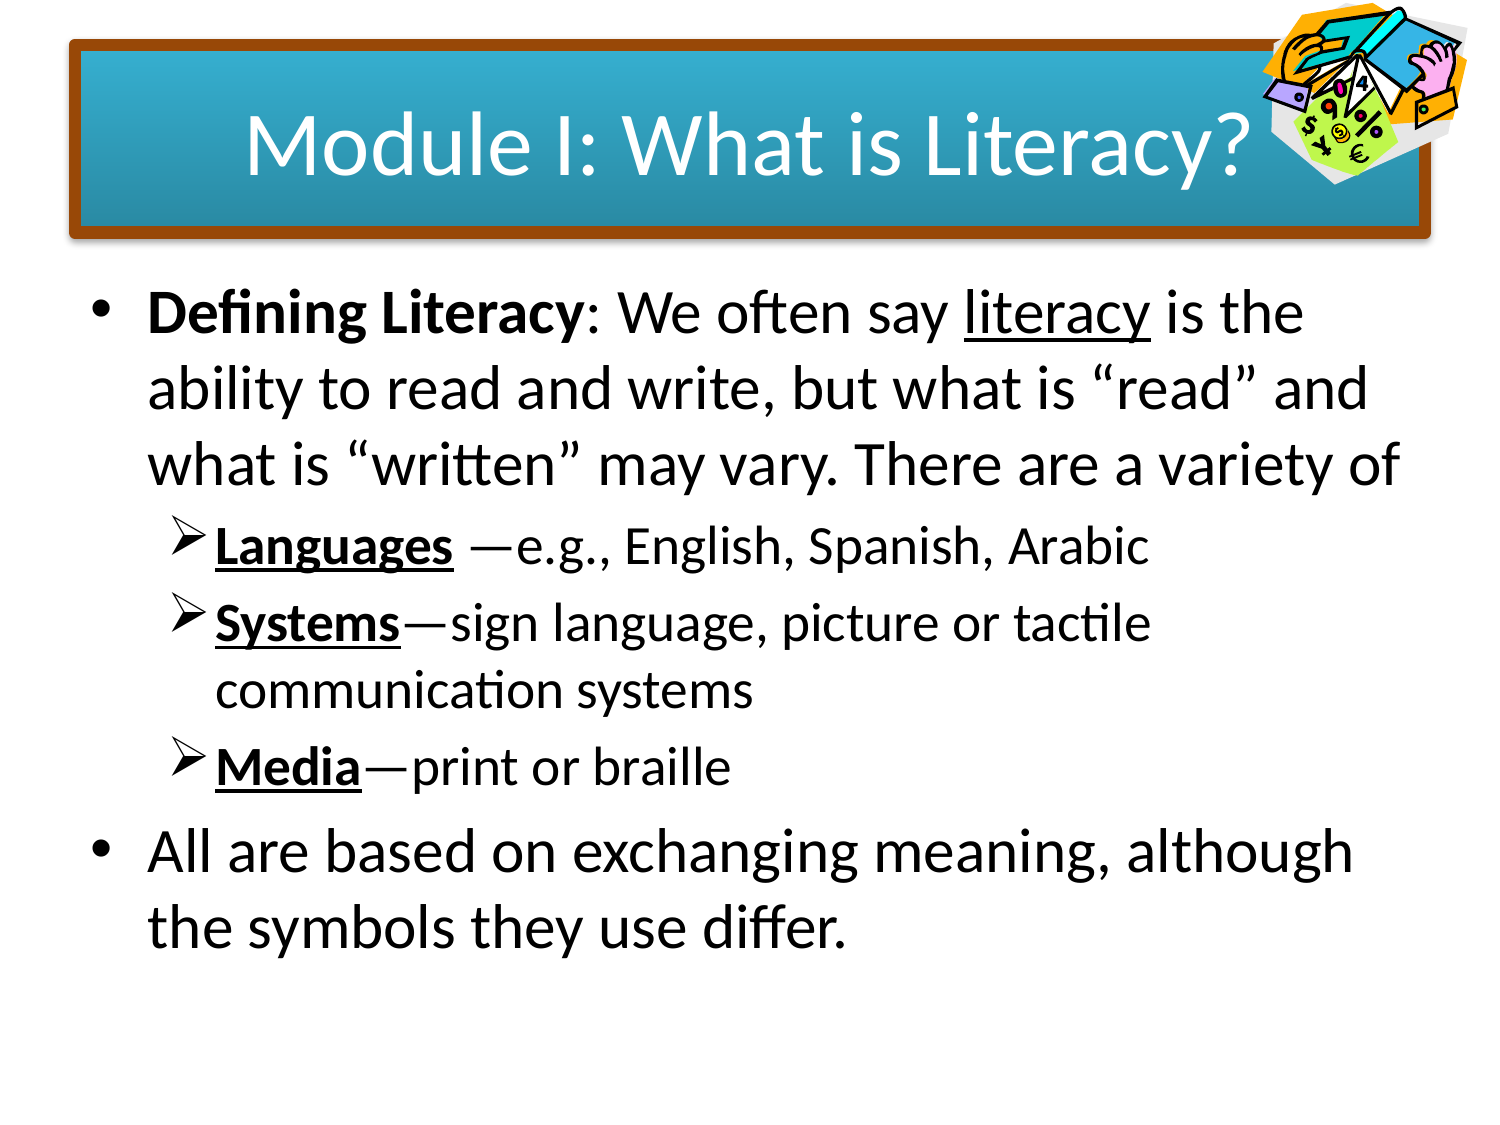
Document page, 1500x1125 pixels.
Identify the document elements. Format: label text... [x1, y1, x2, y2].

list Defining Literacy: We often say literacy is the ability to read and write, but what is “read” and what is “written” may vary. There are a variety of Languages —e.g., English, Spanish, Arabic Systems—sign language, picture or tactile communication systems Media—print or braille All are based on exchanging meaning, although the symbols they use differ. [75, 262, 1425, 1005]
picture [1262, 0, 1471, 188]
title Module I: What is Literacy? [75, 45, 1425, 233]
